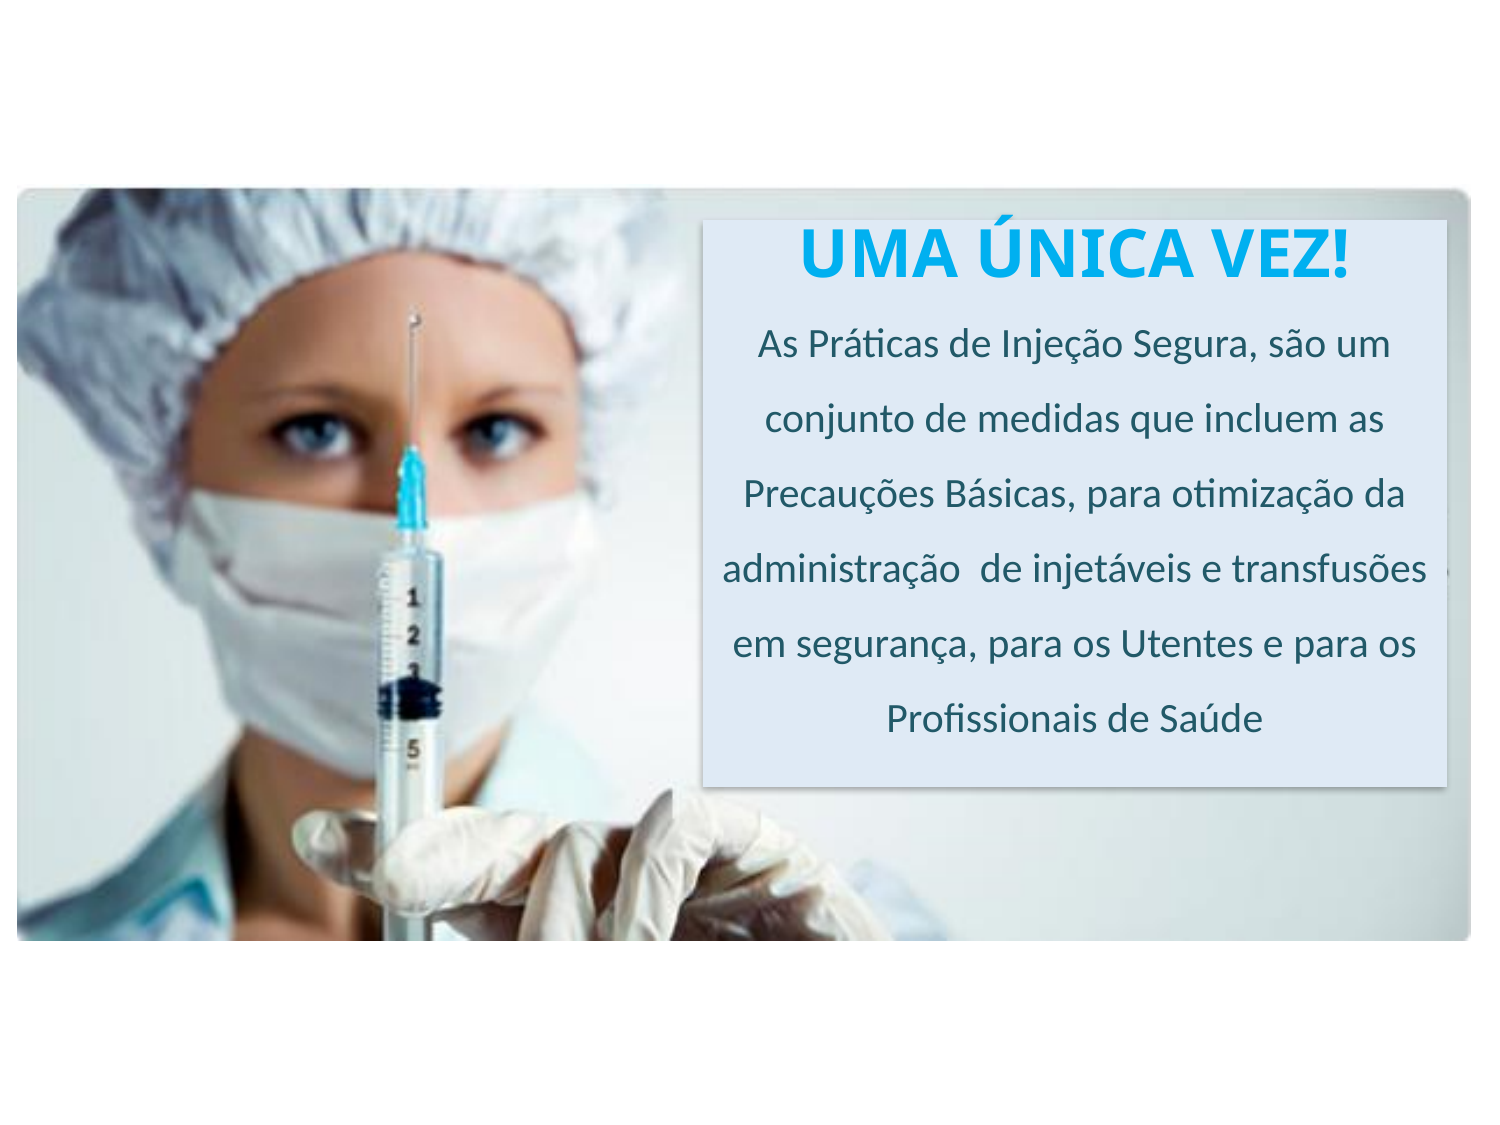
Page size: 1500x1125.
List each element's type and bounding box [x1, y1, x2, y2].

picture [17, 184, 1471, 941]
